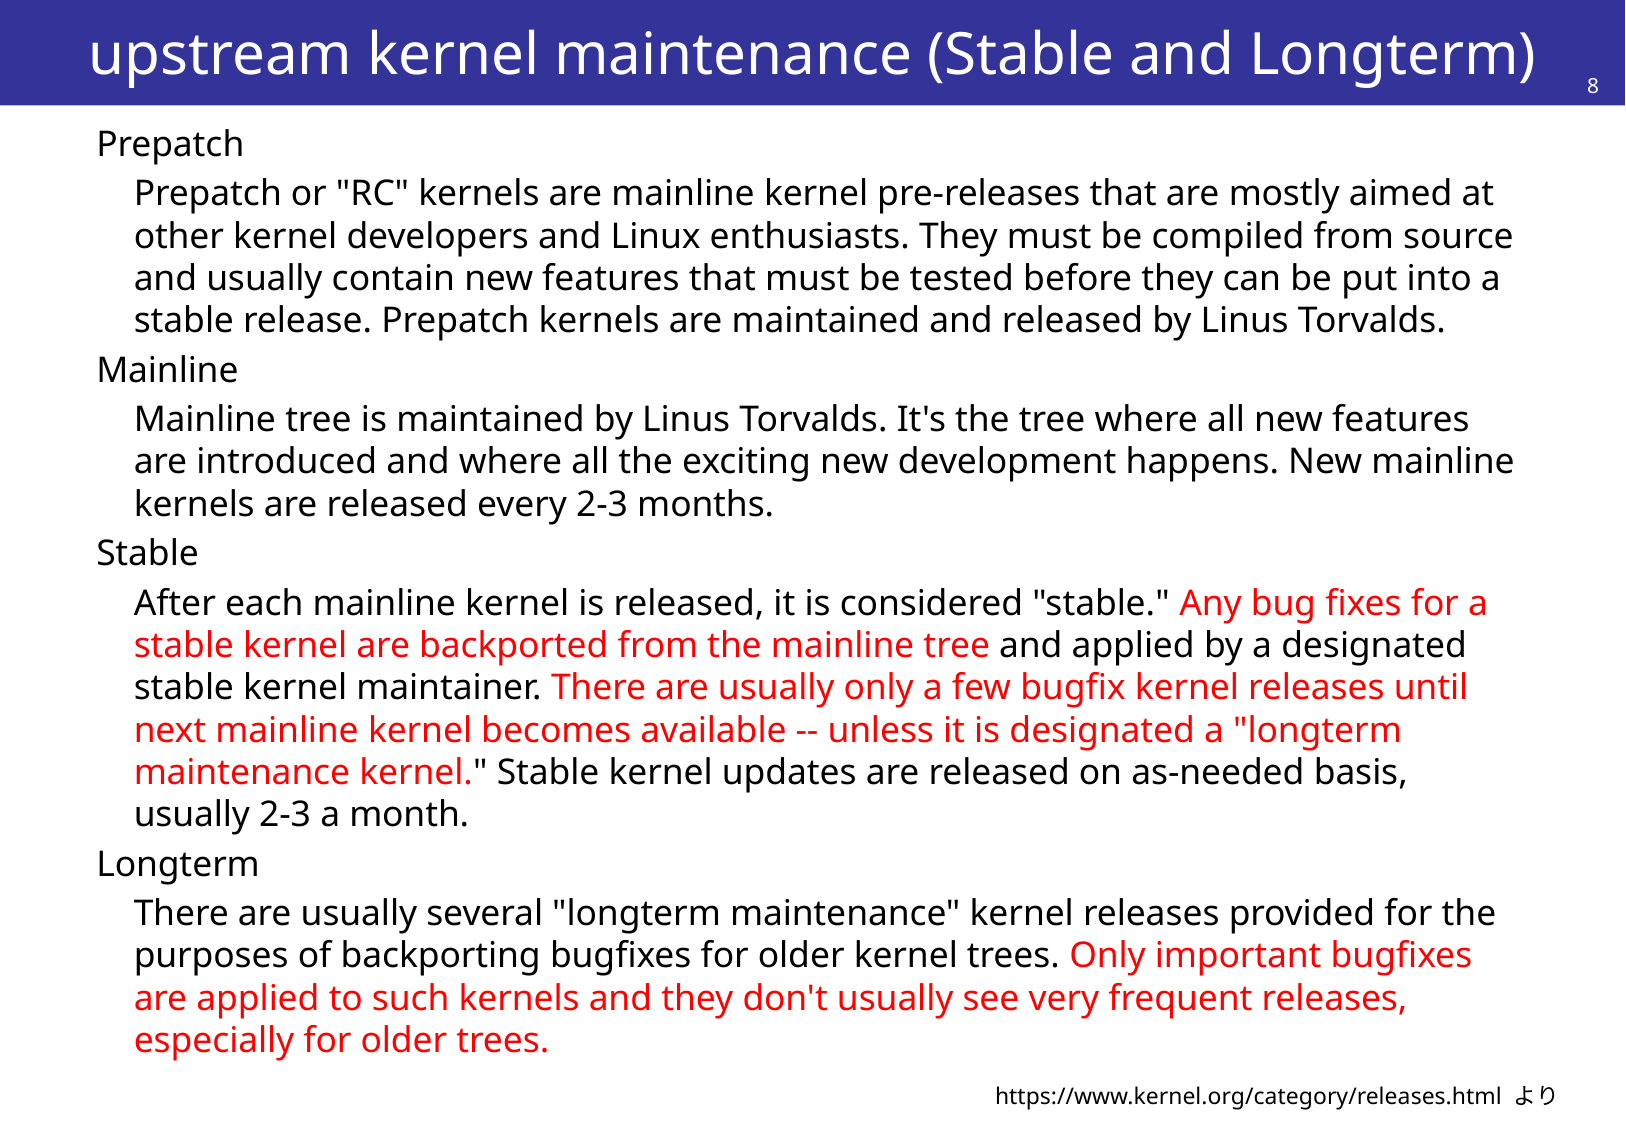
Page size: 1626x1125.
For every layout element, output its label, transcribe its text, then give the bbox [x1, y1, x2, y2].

list Prepatch Prepatch or "RC" kernels are mainline kernel pre-releases that are mostly aimed at other kernel developers and Linux enthusiasts. They must be compiled from source and usually contain new features that must be tested before they can be put into a stable release. Prepatch kernels are maintained and released by Linus Torvalds. Mainline Mainline tree is maintained by Linus Torvalds. It's the tree where all new features are introduced and where all the exciting new development happens. New mainline kernels are released every 2-3 months. Stable After each mainline kernel is released, it is considered "stable." Any bug fixes for a stable kernel are backported from the mainline tree and applied by a designated stable kernel maintainer. There are usually only a few bugfix kernel releases until next mainline kernel becomes available -- unless it is designated a "longterm maintenance kernel." Stable kernel updates are released on as-needed basis, usually 2-3 a month. Longterm There are usually several "longterm maintenance" kernel releases provided for the purposes of backporting bugfixes for older kernel trees. Only important bugfixes are applied to such kernels and they don't usually see very frequent releases, especially for older trees. [81, 113, 1544, 1094]
slide_number 8 [1522, 65, 1614, 105]
title upstream kernel maintenance (Stable and Longterm) [32, 0, 1593, 102]
text_box https://www.kernel.org/category/releases.html より [980, 1074, 1575, 1117]
